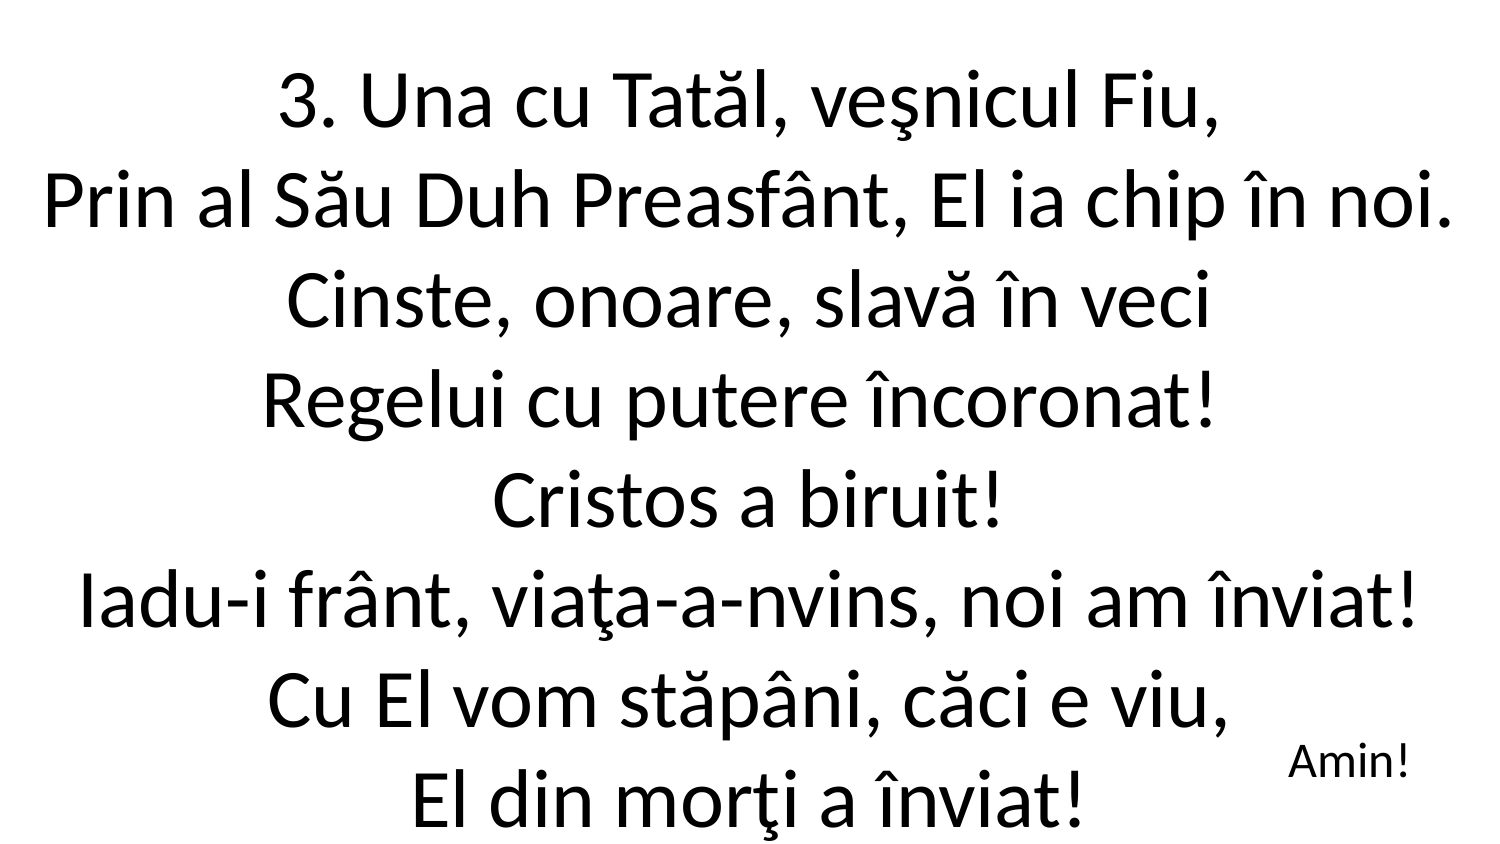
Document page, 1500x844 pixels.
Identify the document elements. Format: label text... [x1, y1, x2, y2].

text_box 3. Una cu Tatăl, veşnicul Fiu, Prin al Său Duh Preasfânt, El ia chip în noi. Cinste, onoare, slavă în veci Regelui cu putere încoronat! Cristos a biruit! Iadu-­i frânt, viaţa­-a-­nvins, noi am înviat! Cu El vom stăpâni, căci e viu, El din morţi a înviat! [28, 0, 1472, 844]
text_box Amin! [1273, 674, 1427, 795]
